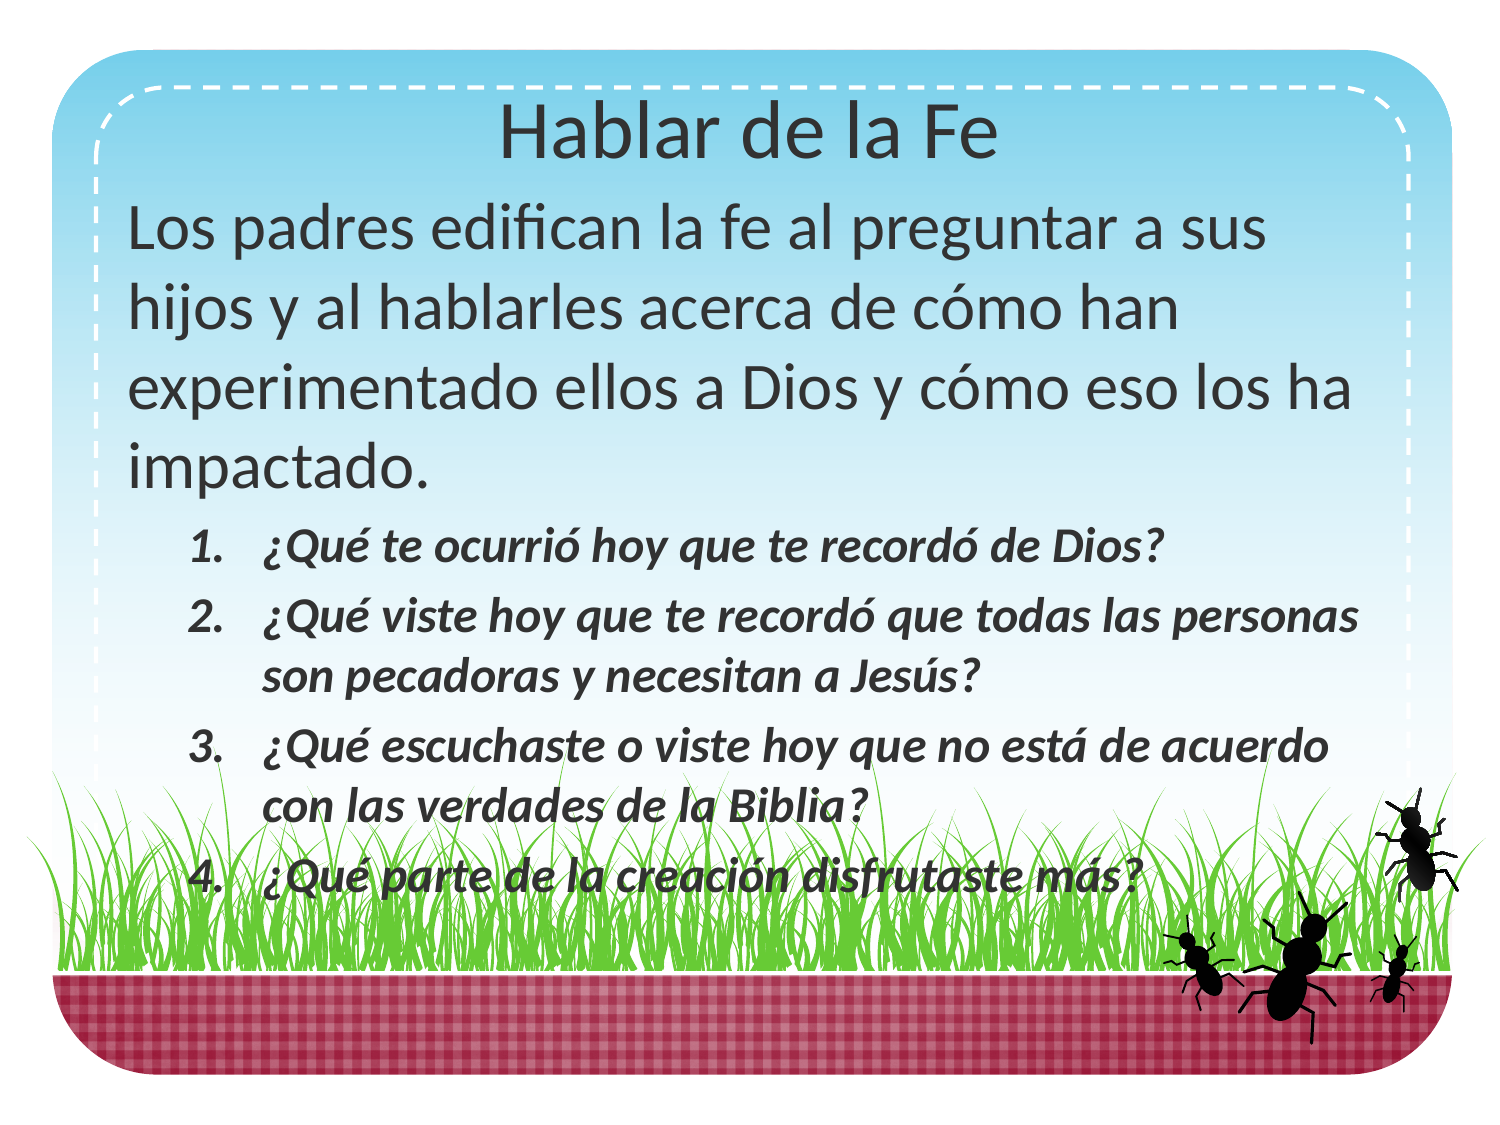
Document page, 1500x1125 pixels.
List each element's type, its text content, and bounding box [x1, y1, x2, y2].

list Los padres edifican la fe al preguntar a sus hijos y al hablarles acerca de cómo han experimentado ellos a Dios y cómo eso los ha impactado. ¿Qué te ocurrió hoy que te recordó de Dios? ¿Qué viste hoy que te recordó que todas las personas son pecadoras y necesitan a Jesús? ¿Qué escuchaste o viste hoy que no está de acuerdo con las verdades de la Biblia? ¿Qué parte de la creación disfrutaste más? [112, 174, 1425, 1088]
title Hablar de la Fe [75, 75, 1425, 175]
